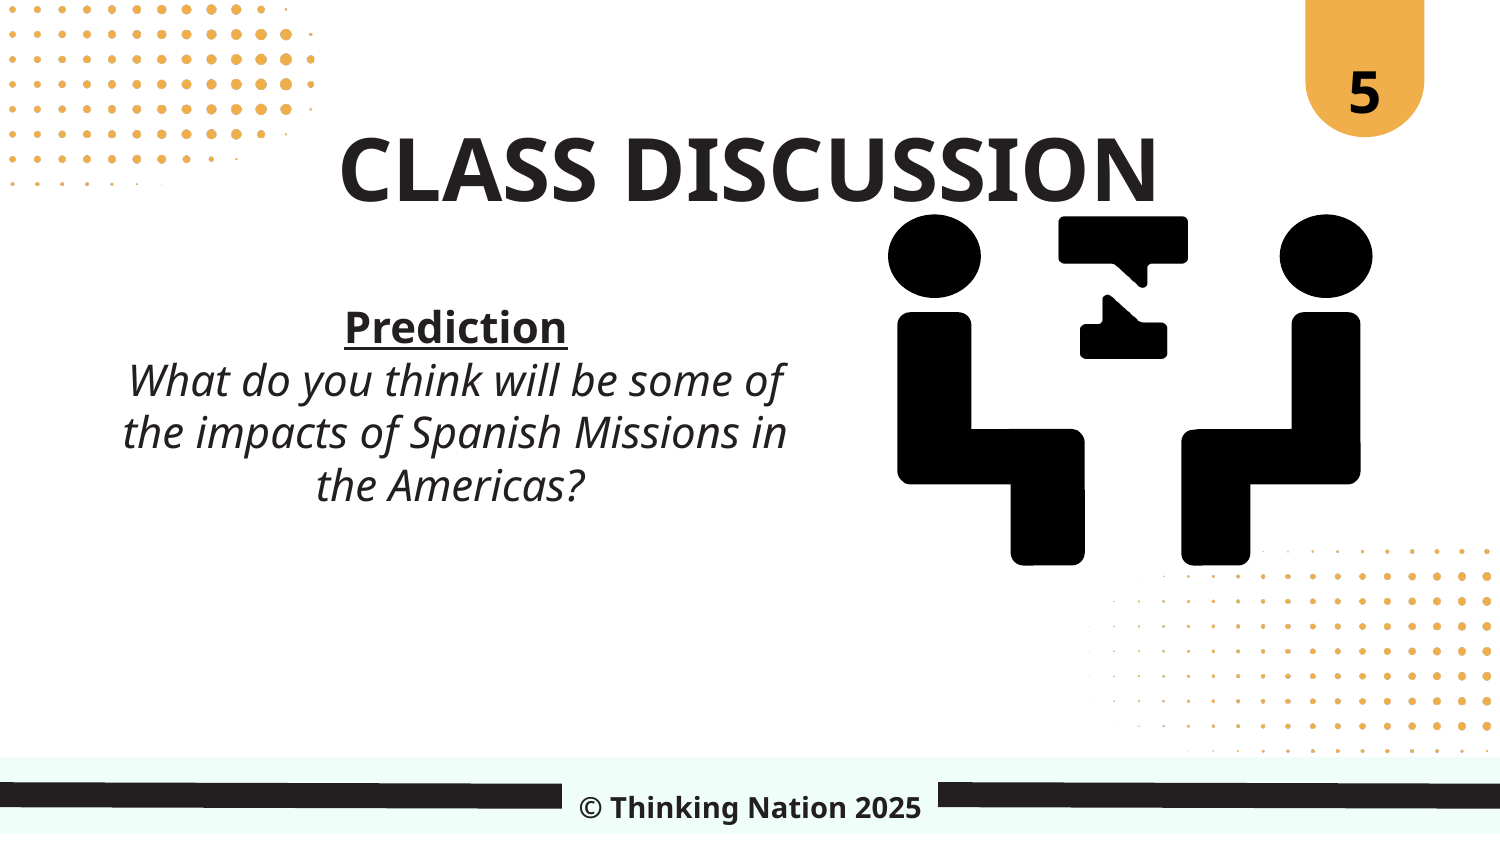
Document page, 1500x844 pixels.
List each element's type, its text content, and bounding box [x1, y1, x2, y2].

text_box [0, 0, 315, 186]
text_box CLASS DISCUSSION [209, 71, 1291, 219]
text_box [1300, 0, 1430, 138]
text_box Prediction What do you think will be some of the impacts of Spanish Missions in the Americas? [96, 300, 816, 511]
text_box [0, 756, 1500, 835]
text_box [888, 187, 1372, 565]
text_box [1064, 549, 1500, 754]
